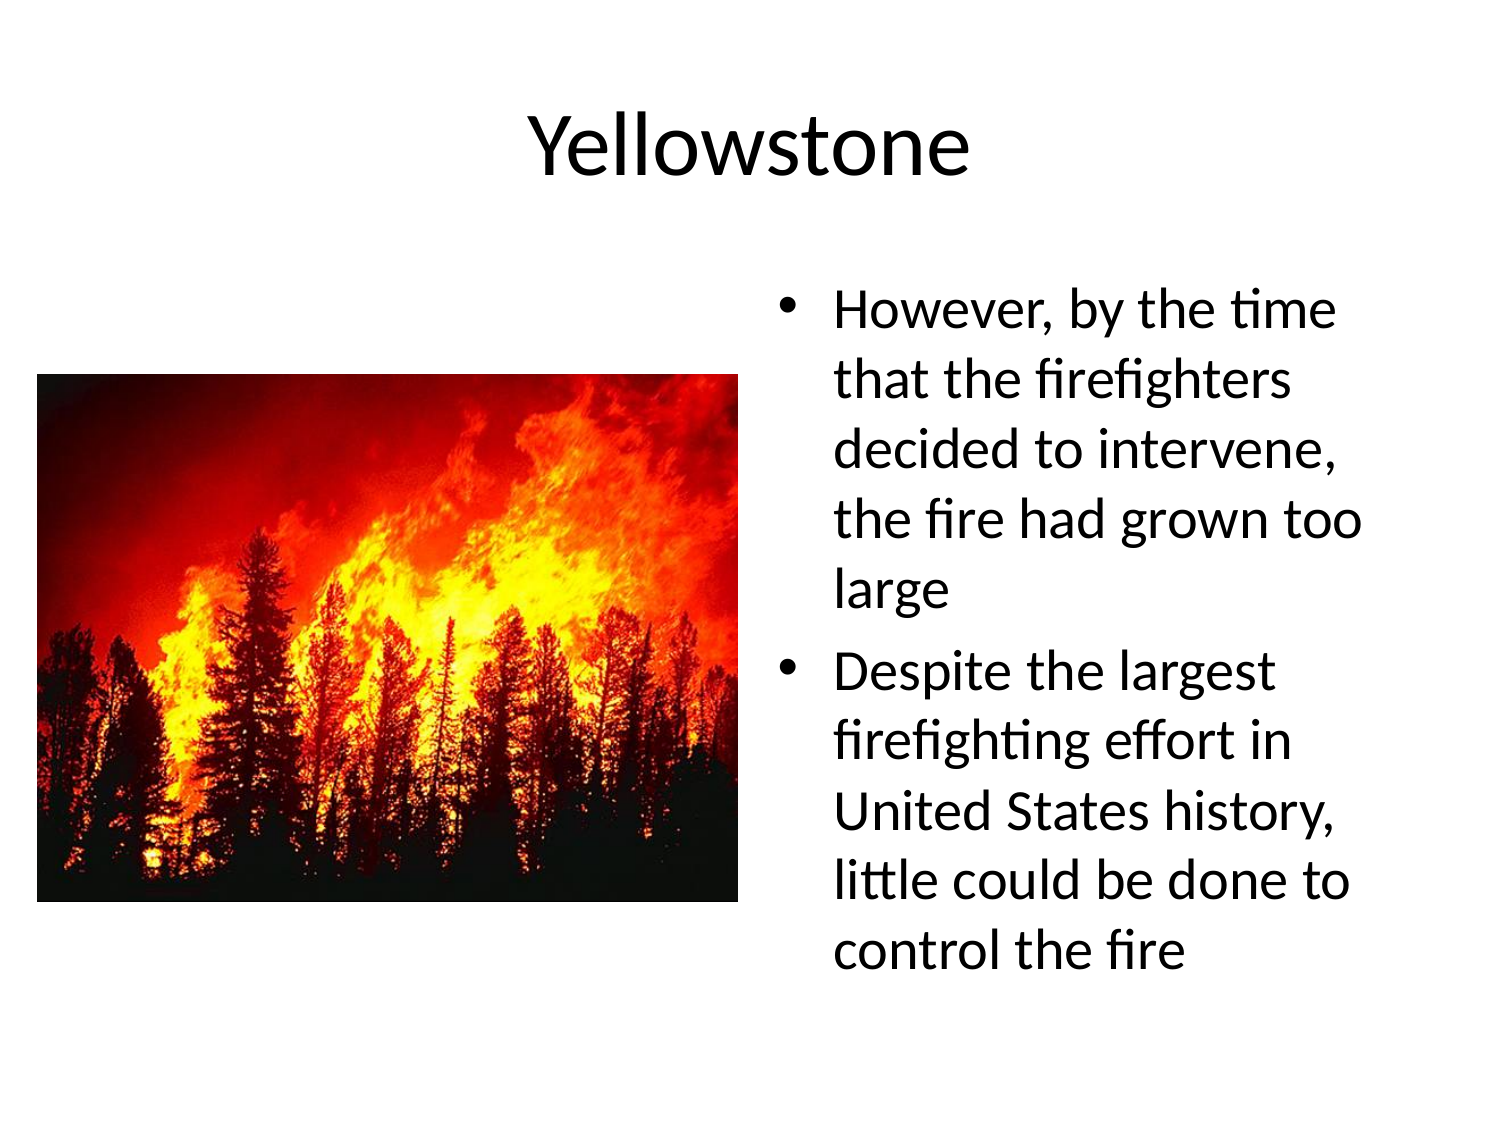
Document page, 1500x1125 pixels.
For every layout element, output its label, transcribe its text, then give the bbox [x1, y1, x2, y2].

list However, by the time that the firefighters decided to intervene, the fire had grown too large Despite the largest firefighting effort in United States history, little could be done to control the fire [762, 262, 1425, 1005]
picture [37, 374, 738, 902]
title Yellowstone [75, 45, 1425, 233]
